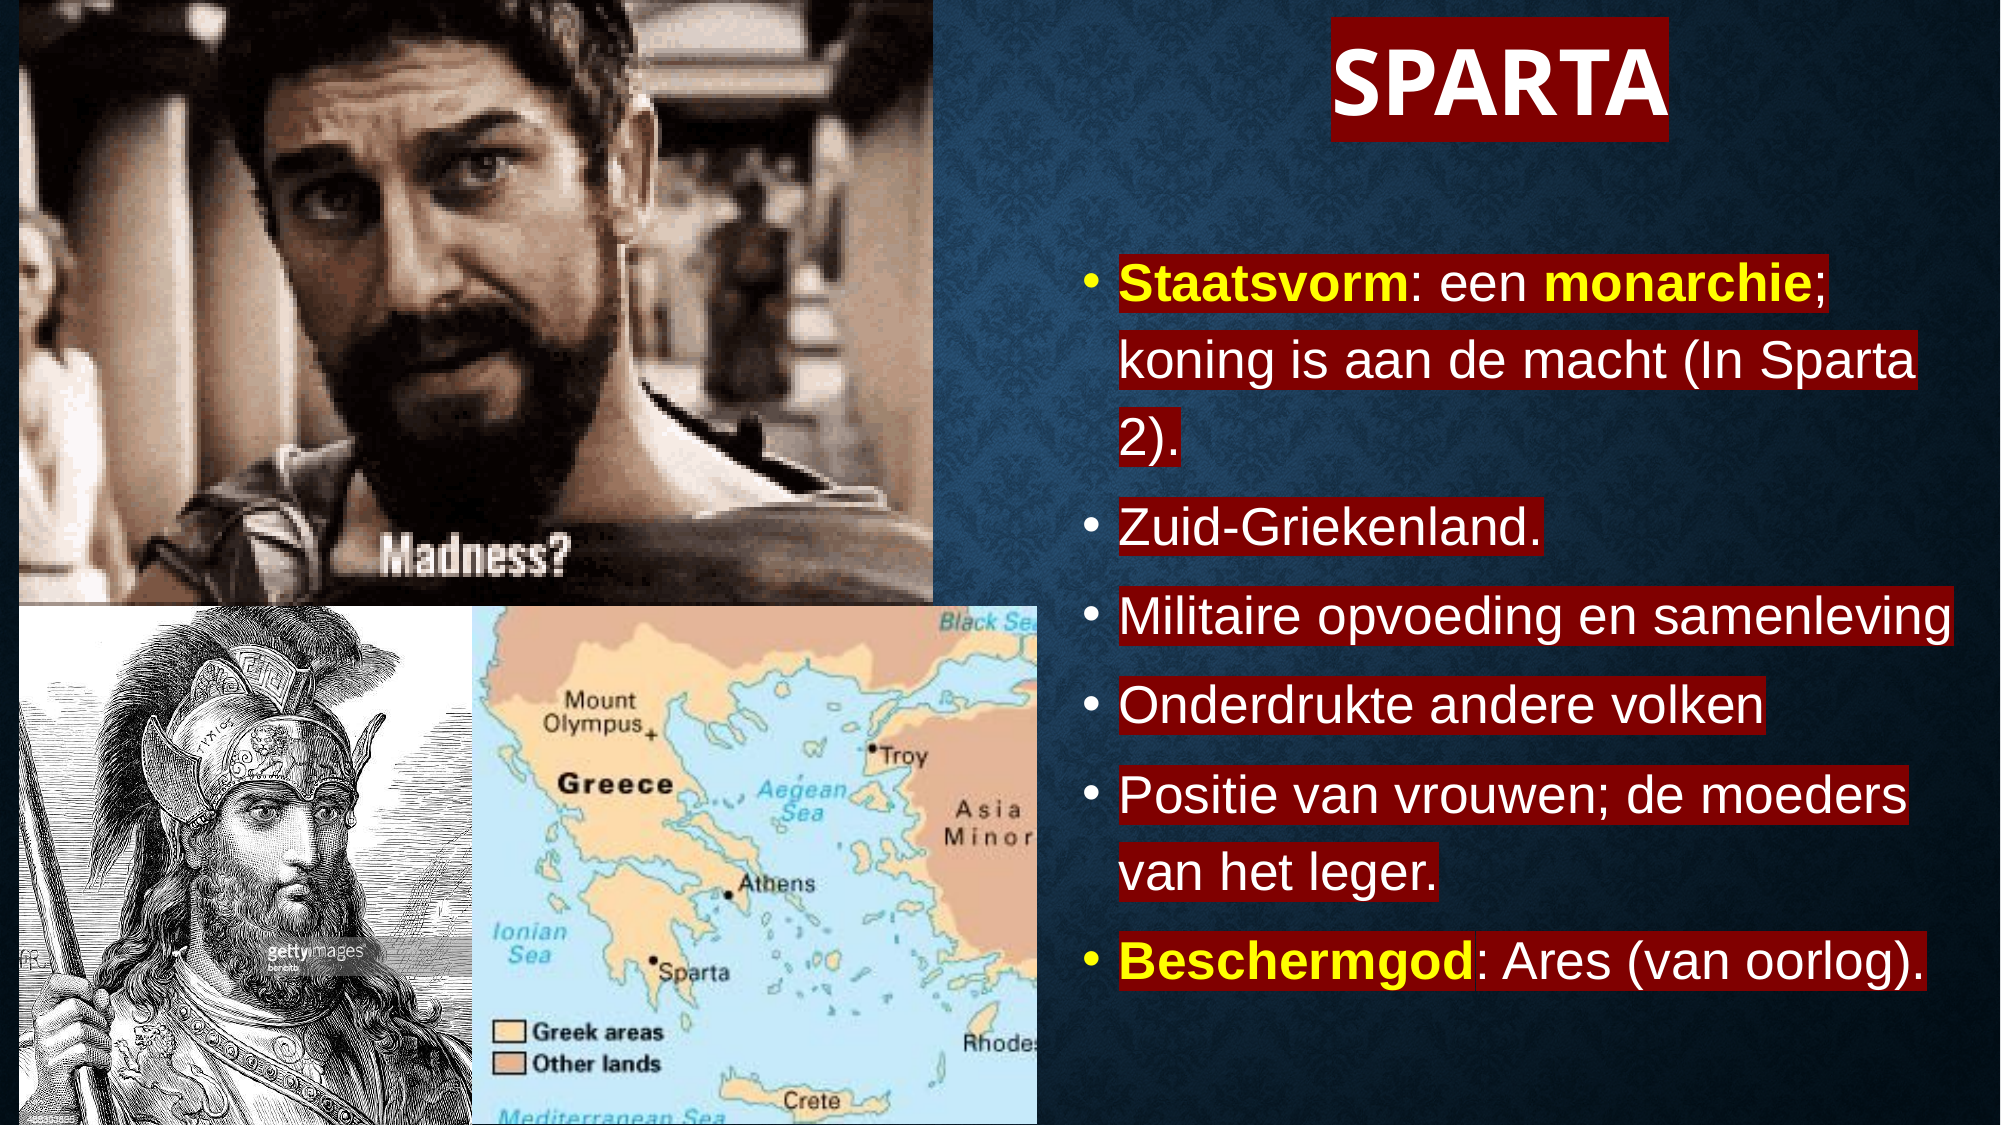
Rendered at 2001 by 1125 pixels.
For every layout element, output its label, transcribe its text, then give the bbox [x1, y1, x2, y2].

title Sparta [936, 0, 2000, 195]
picture [19, 0, 1038, 1125]
list Staatsvorm: een monarchie; koning is aan de macht (In Sparta 2). Zuid-Griekenland. Militaire opvoeding en samenleving Onderdrukte andere volken Positie van vrouwen; de moeders van het leger. Beschermgod: Ares (van oorlog). [1067, 228, 1981, 1088]
